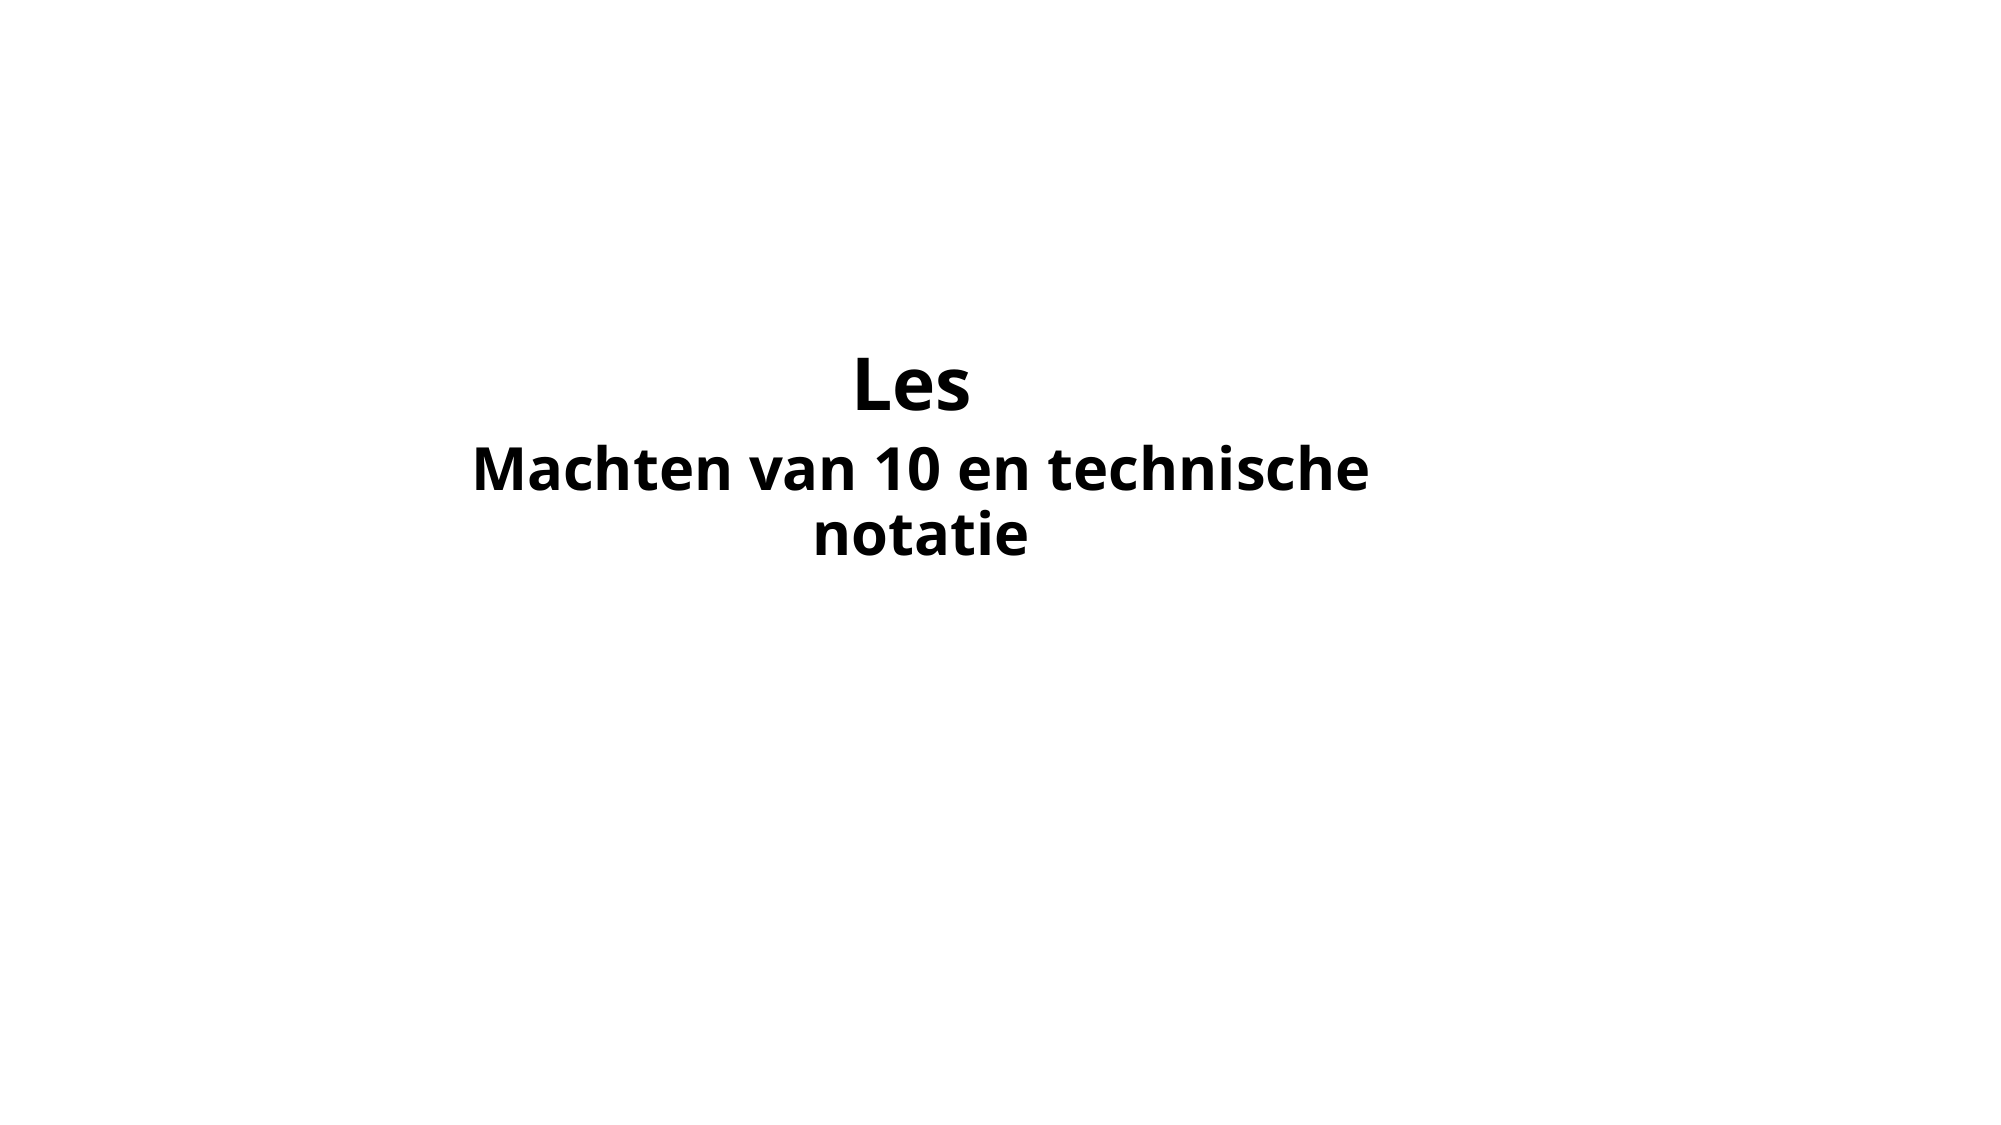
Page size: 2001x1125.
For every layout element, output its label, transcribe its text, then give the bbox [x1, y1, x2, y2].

list Les Machten van 10 en technische notatie [350, 339, 1492, 578]
